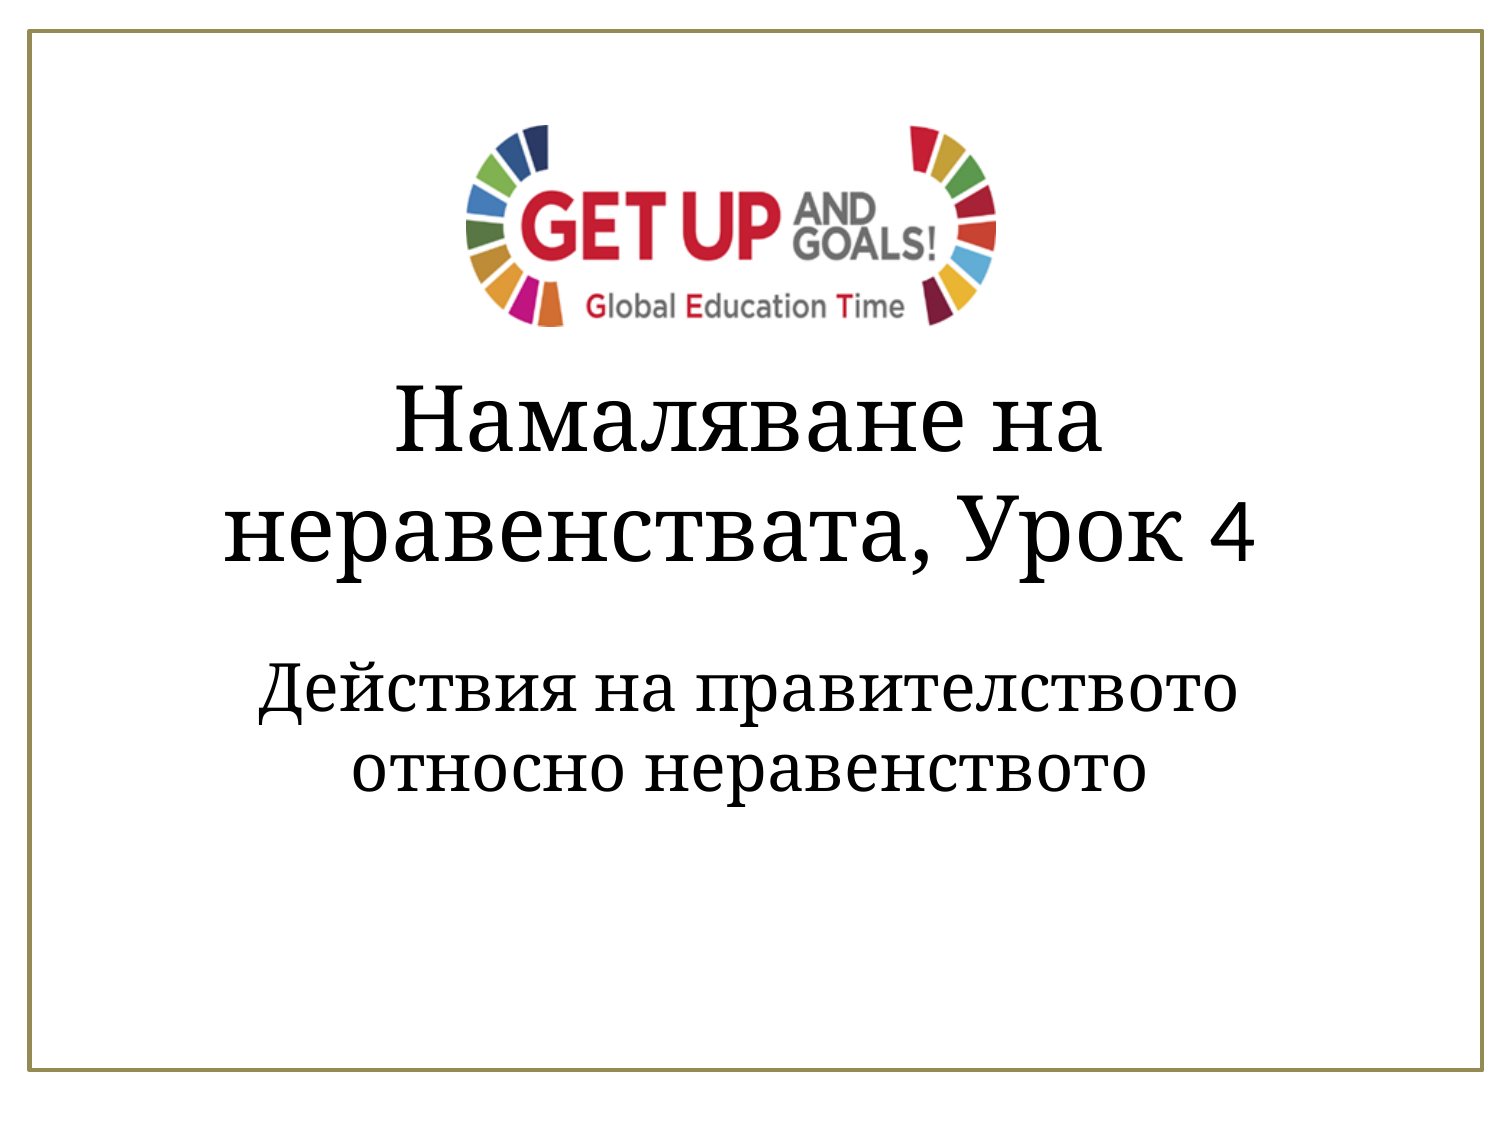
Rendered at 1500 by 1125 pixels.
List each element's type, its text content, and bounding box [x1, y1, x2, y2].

text_box [27, 29, 1484, 1072]
title Намаляване на неравенствата, Урок 4 [112, 349, 1388, 591]
picture [466, 125, 996, 327]
subtitle Действия на правителството относно неравенството [225, 637, 1275, 925]
